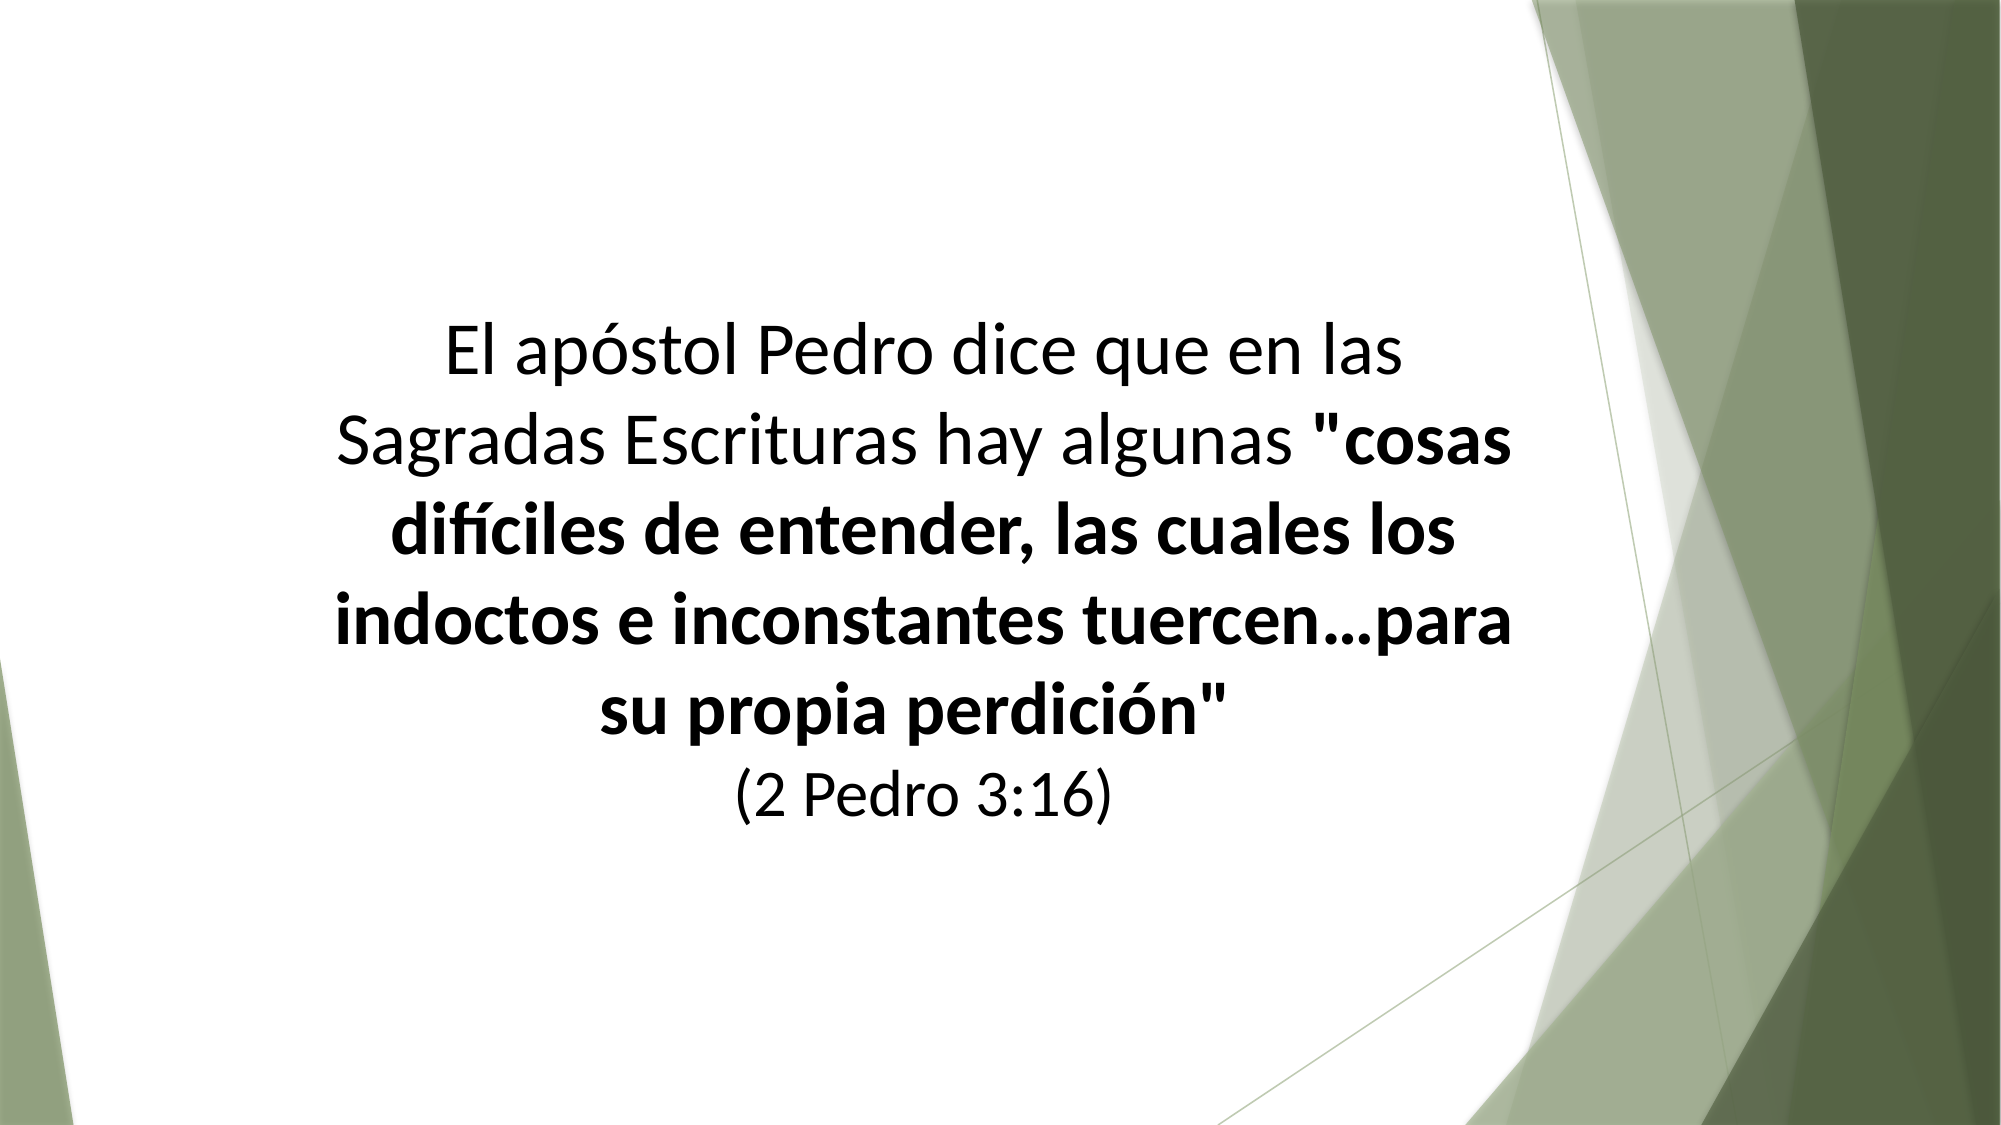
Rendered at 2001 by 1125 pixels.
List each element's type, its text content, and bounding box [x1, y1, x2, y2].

text_box El apóstol Pedro dice que en las Sagradas Escrituras hay algunas "cosas difíciles de entender, las cuales los indoctos e inconstantes tuercen…para su propia perdición" (2 Pedro 3:16) [319, 292, 1530, 837]
